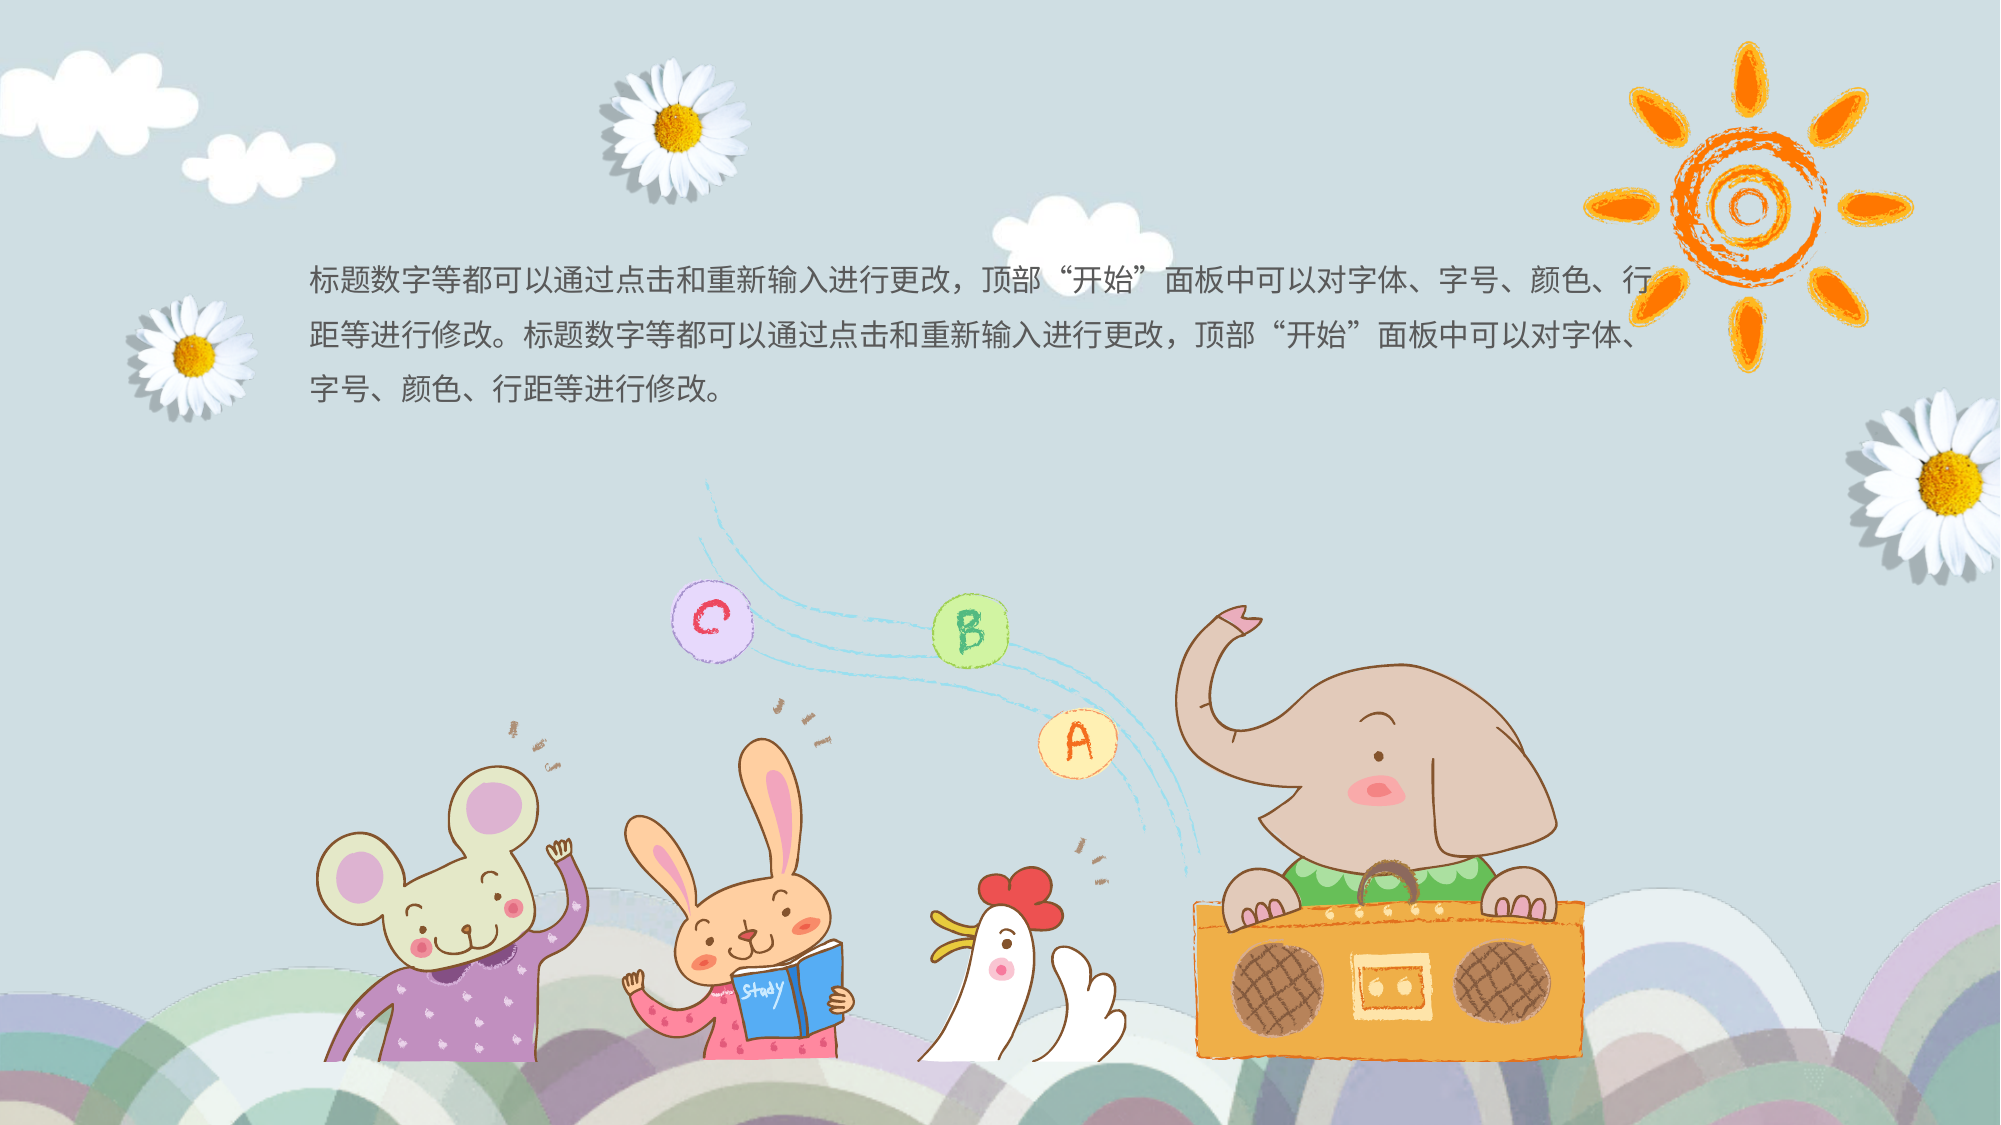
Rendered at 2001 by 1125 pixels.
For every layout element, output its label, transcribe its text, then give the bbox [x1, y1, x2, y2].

text_box 标题数字等都可以通过点击和重新输入进行更改，顶部“开始”面板中可以对字体、字号、颜色、行距等进行修改。标题数字等都可以通过点击和重新输入进行更改，顶部“开始”面板中可以对字体、字号、颜色、行距等进行修改。 [295, 234, 1675, 415]
picture [1573, 0, 2000, 625]
picture [0, 477, 2000, 1125]
picture [0, 9, 1199, 448]
